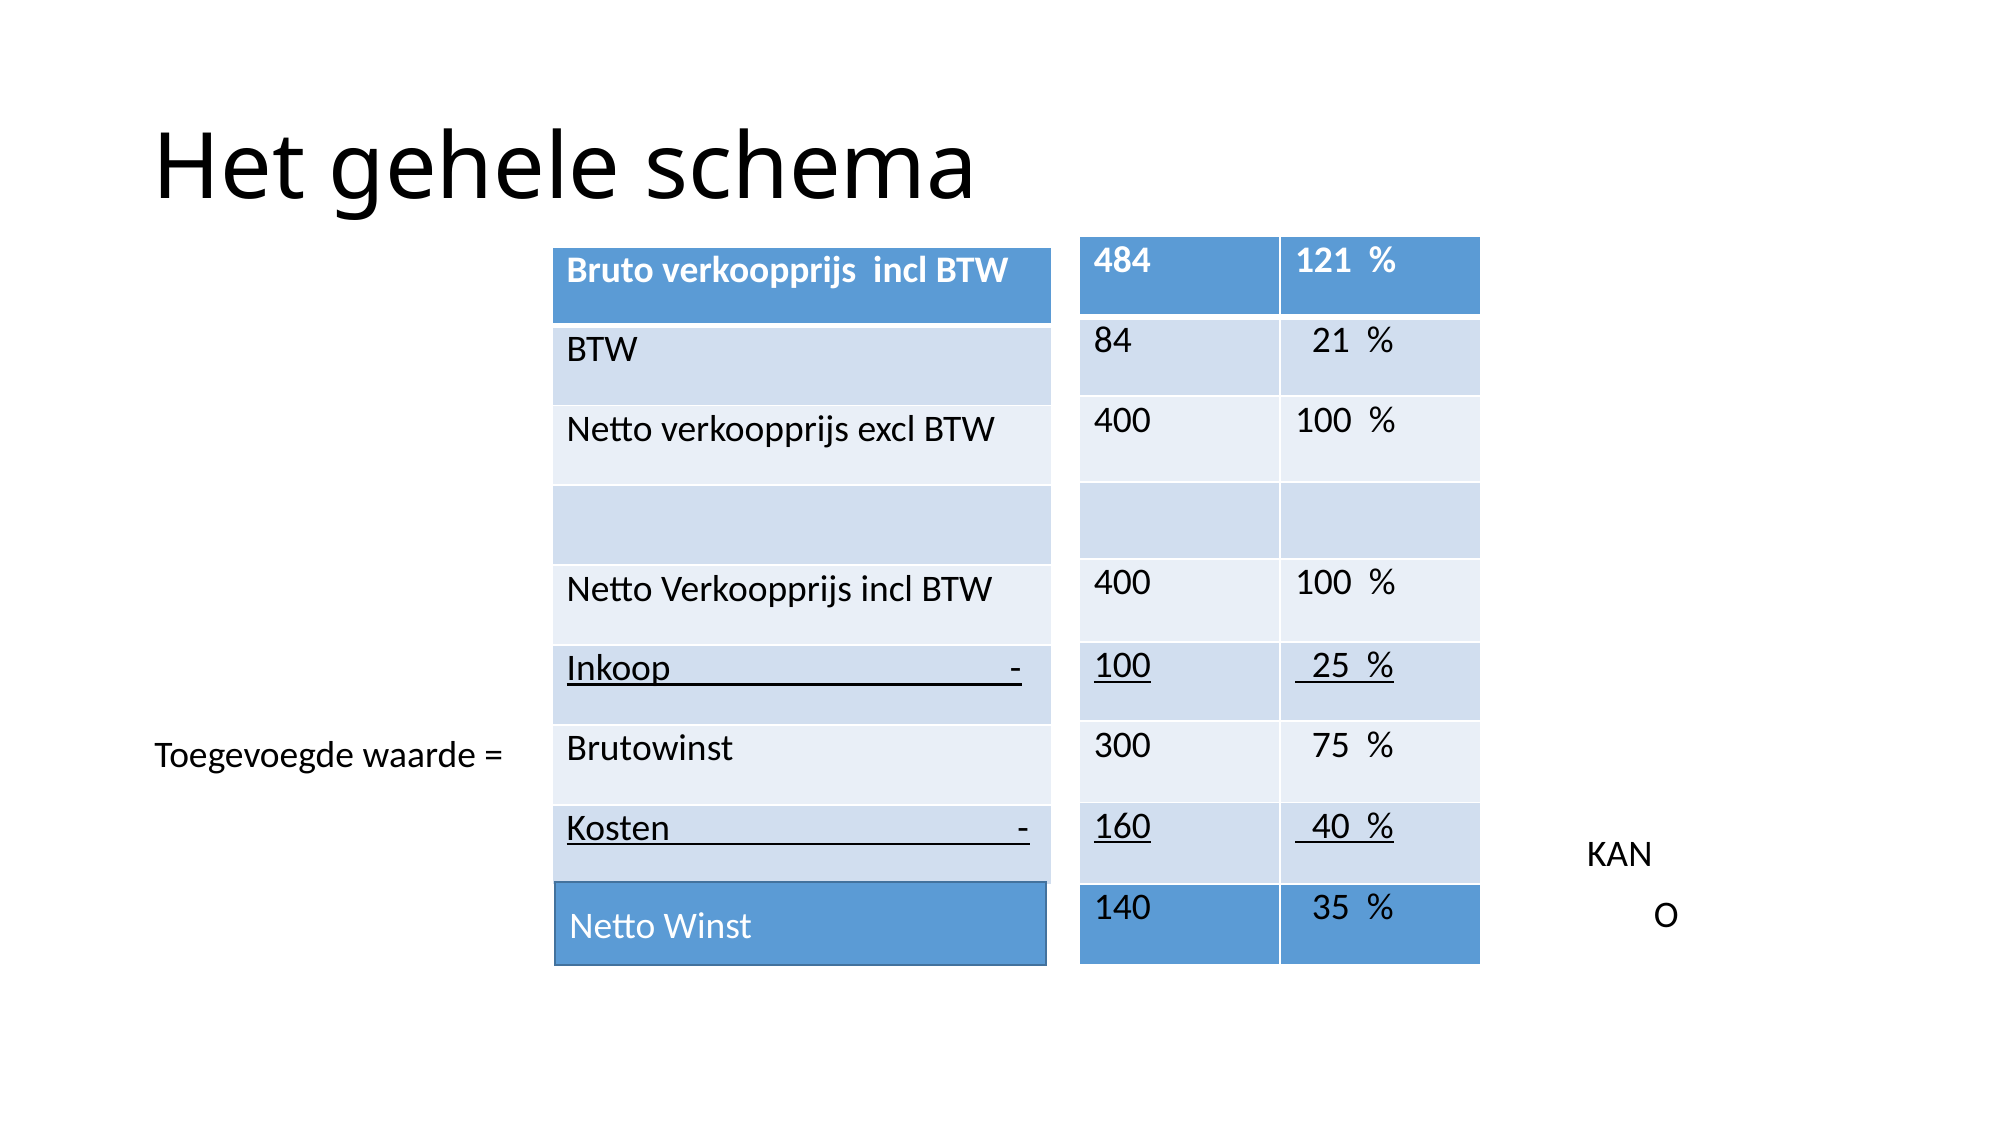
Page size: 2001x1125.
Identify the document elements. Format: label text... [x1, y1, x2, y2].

text_box Netto Winst [554, 881, 1047, 966]
table_cell 300 [1080, 722, 1279, 802]
table_cell 160 [1080, 803, 1279, 883]
table_cell 75 % [1281, 722, 1480, 802]
table_cell Brutowinst [553, 726, 1051, 804]
table_cell 100 [1080, 643, 1279, 720]
table_cell BTW [553, 328, 1051, 405]
table_cell 35 % [1281, 885, 1480, 964]
table_cell [1080, 483, 1279, 558]
table_cell 21 % [1281, 320, 1480, 395]
table_cell 400 [1080, 397, 1279, 481]
table_cell 84 [1080, 320, 1279, 395]
table_cell 100 % [1281, 397, 1480, 481]
table_header 121 % [1281, 237, 1480, 314]
text_box KAN [1572, 821, 1707, 882]
table_header 484 [1080, 237, 1279, 314]
table_header Bruto verkoopprijs incl BTW [553, 248, 1051, 323]
table_cell [553, 486, 1051, 564]
table_cell Netto Verkoopprijs incl BTW [553, 566, 1051, 644]
table_cell [1281, 483, 1480, 558]
table_cell 140 [1080, 885, 1279, 964]
table_cell Netto verkoopprijs excl BTW [553, 406, 1051, 484]
table_cell Kosten - [553, 806, 1051, 884]
text_box Toegevoegde waarde = [139, 723, 519, 783]
table_cell Inkoop - [553, 646, 1051, 724]
table_cell 40 % [1281, 803, 1480, 883]
title Het gehele schema [137, 59, 1863, 278]
table_cell 100 % [1281, 560, 1480, 641]
text_box O [1639, 882, 1774, 942]
table_cell 25 % [1281, 643, 1480, 720]
table_cell 400 [1080, 560, 1279, 641]
